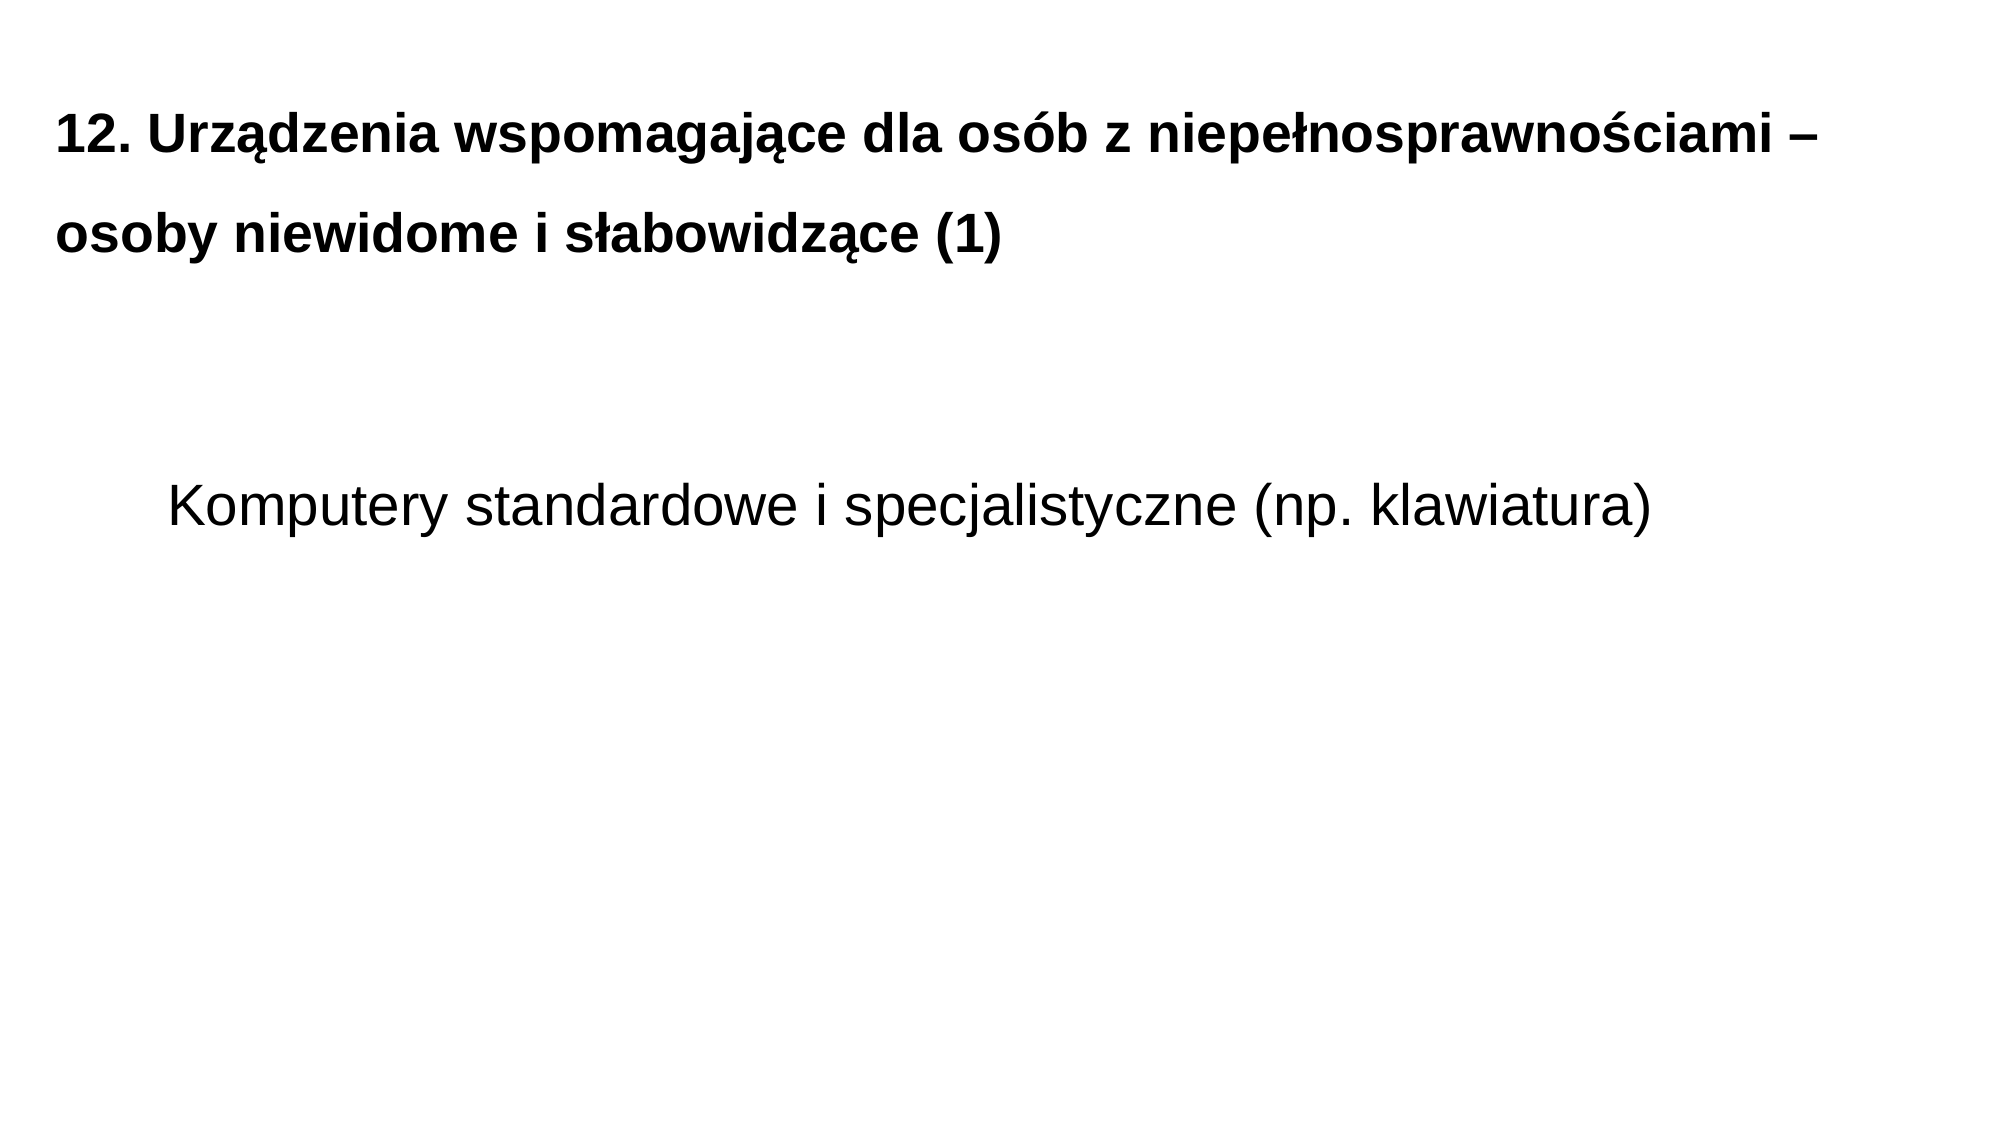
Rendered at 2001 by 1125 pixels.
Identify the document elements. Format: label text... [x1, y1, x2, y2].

title 12. Urządzenia wspomagające dla osób z niepełnosprawnościami – osoby niewidome i słabowidzące (1) [40, 55, 2000, 273]
list Komputery standardowe i specjalistyczne (np. klawiatura) [152, 424, 1878, 600]
